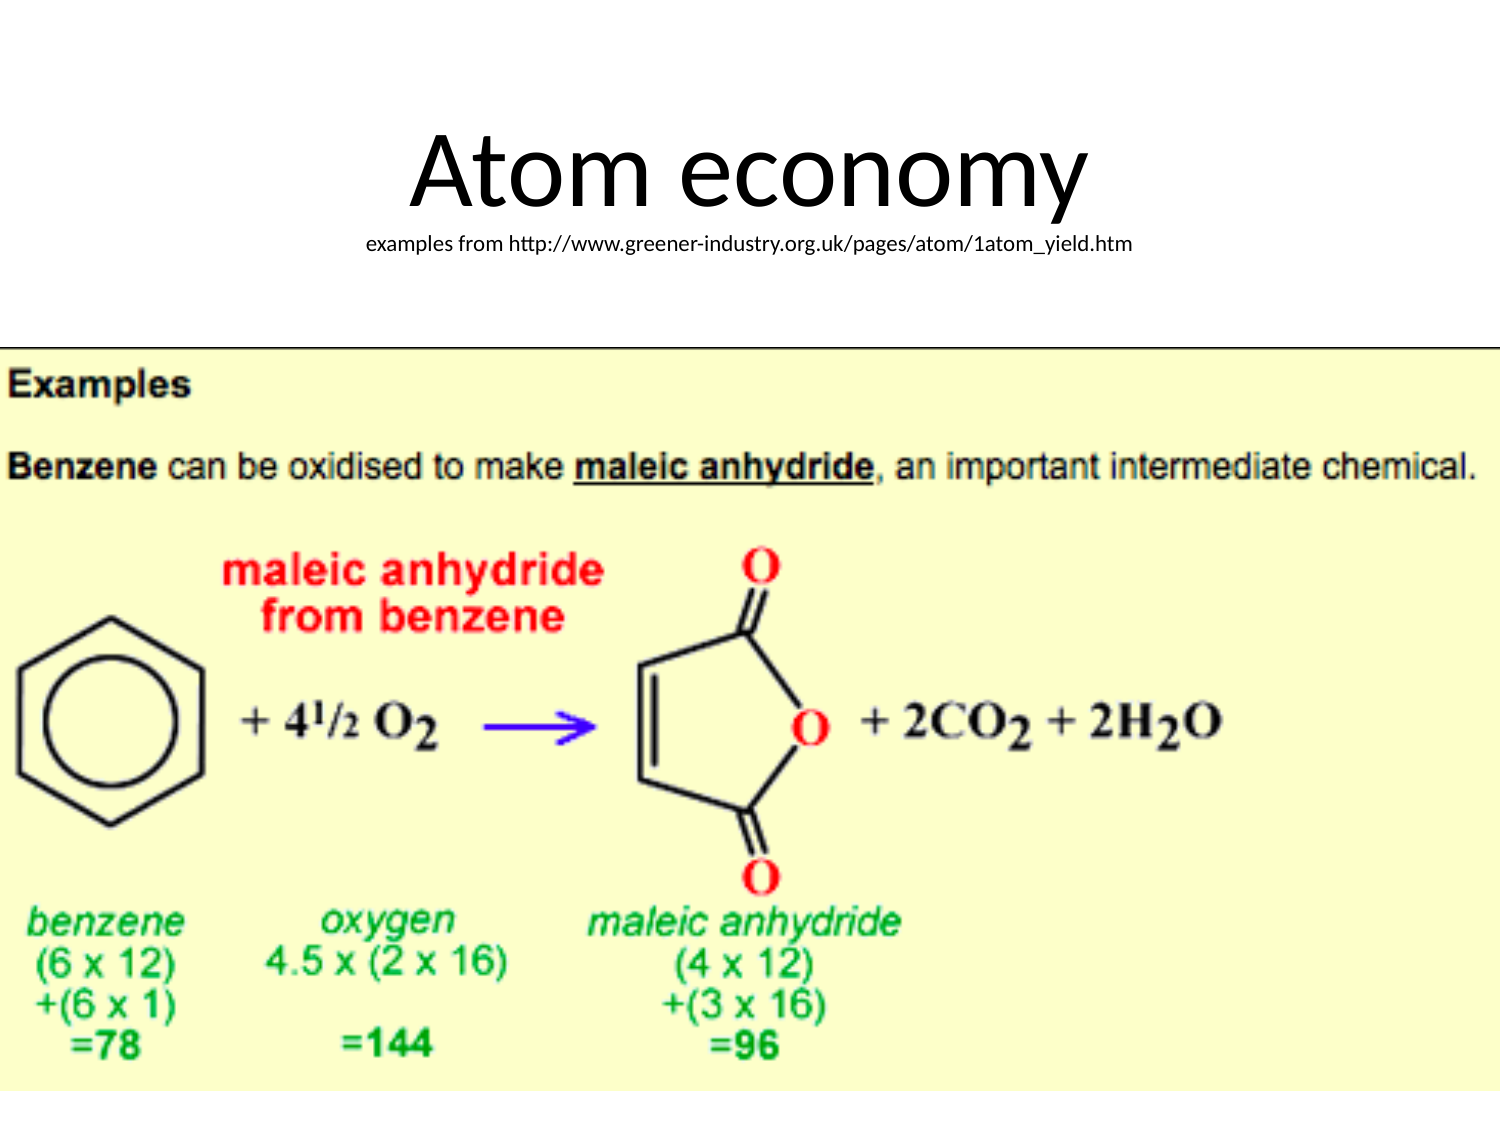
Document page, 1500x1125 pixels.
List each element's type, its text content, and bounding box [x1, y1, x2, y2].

title Atom economy examples from http://www.greener-industry.org.uk/pages/atom/1atom_yield.htm [75, 45, 1425, 308]
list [0, 347, 1500, 1091]
